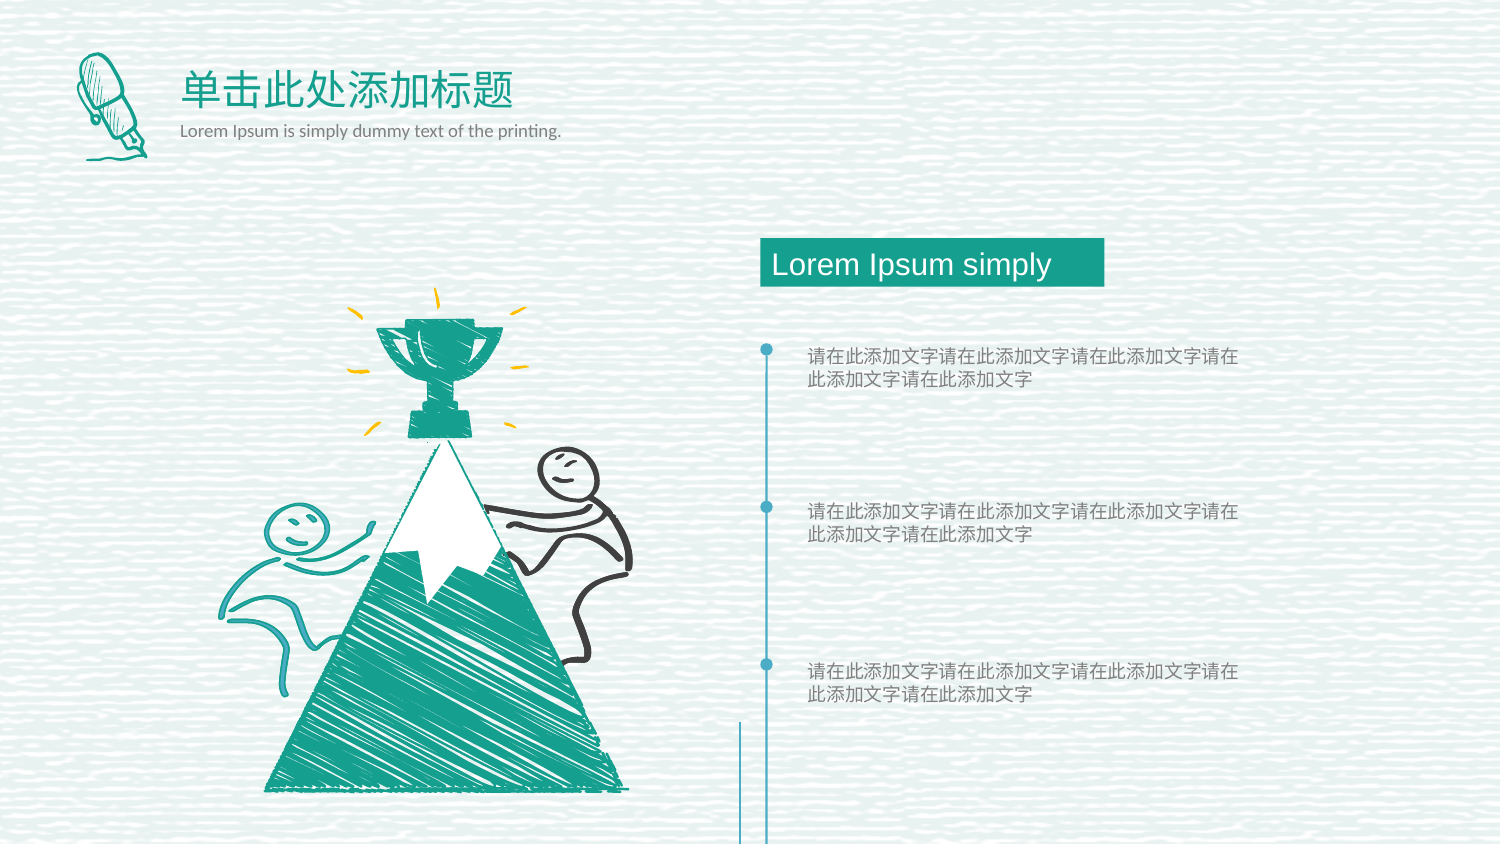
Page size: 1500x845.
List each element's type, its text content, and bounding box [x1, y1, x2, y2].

text_box [758, 499, 762, 514]
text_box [376, 319, 503, 438]
text_box [758, 657, 762, 672]
text_box Lorem Ipsum simply [760, 238, 1105, 287]
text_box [346, 287, 530, 437]
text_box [218, 503, 259, 698]
text_box 请在此添加文字请在此添加文字请在此添加文字请在此添加文字请在此添加文字 [796, 494, 1258, 551]
text_box [771, 657, 775, 672]
text_box 请在此添加文字请在此添加文字请在此添加文字请在此添加文字请在此添加文字 [796, 339, 1258, 396]
text_box 请在此添加文字请在此添加文字请在此添加文字请在此添加文字请在此添加文字 [796, 654, 1258, 711]
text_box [74, 51, 149, 162]
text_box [165, 55, 827, 150]
text_box [758, 341, 775, 358]
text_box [264, 440, 629, 793]
text_box [771, 499, 775, 514]
